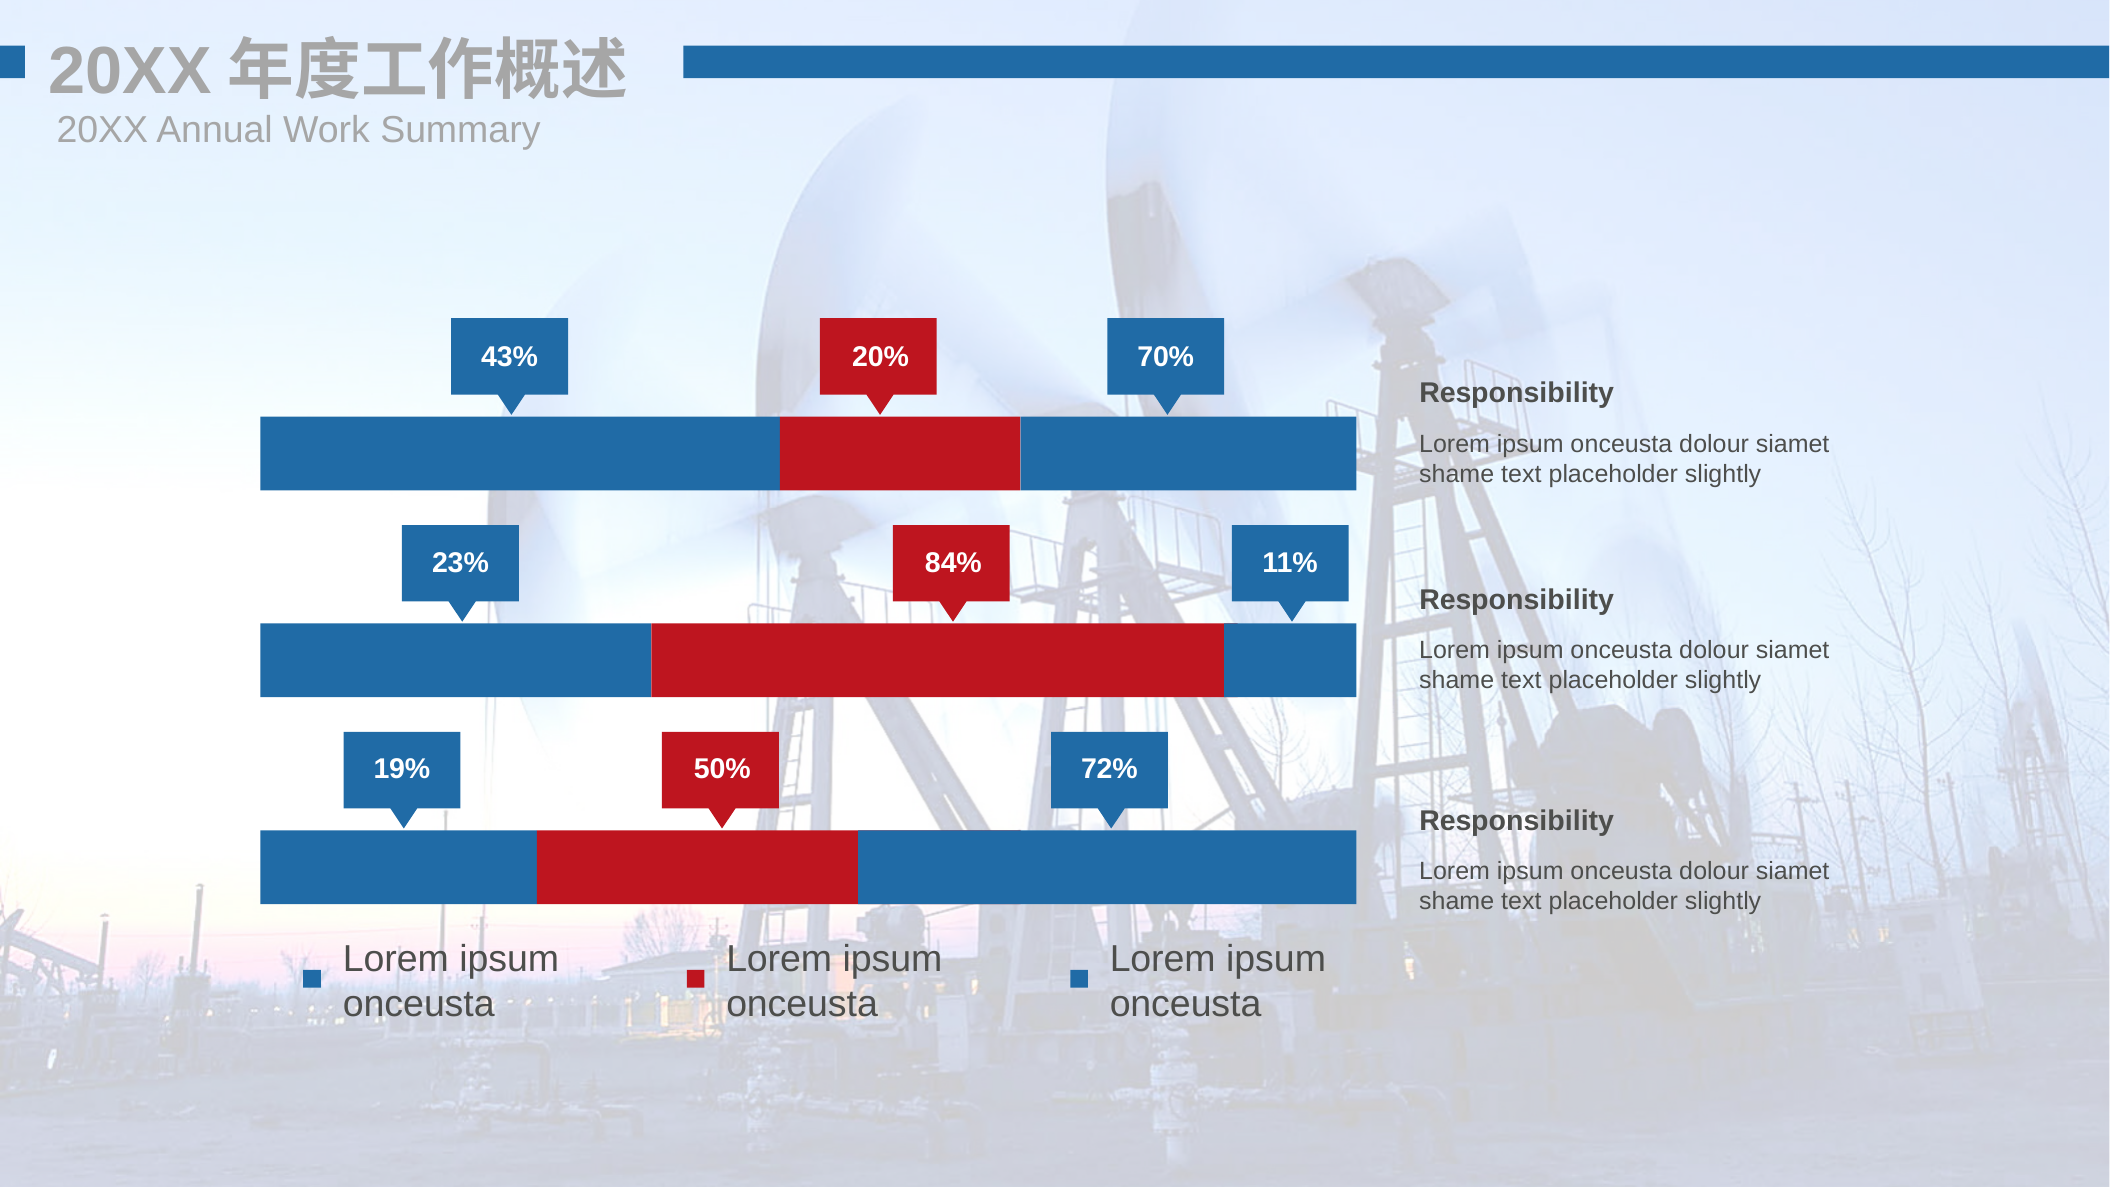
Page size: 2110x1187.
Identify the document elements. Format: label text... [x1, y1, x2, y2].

text_box [260, 416, 779, 491]
text_box Lorem ipsum onceusta dolour siamet shame text placeholder slightly [1419, 622, 1832, 706]
text_box Lorem ipsum onceusta dolour siamet shame text placeholder slightly [1419, 843, 1832, 926]
text_box [401, 525, 519, 622]
text_box Lorem ipsum onceusta [726, 958, 983, 999]
text_box Responsibility [1419, 793, 1626, 843]
text_box [1051, 731, 1168, 829]
text_box [1020, 416, 1357, 491]
text_box [260, 623, 651, 698]
text_box 70% [1123, 328, 1208, 382]
text_box [682, 45, 2110, 79]
text_box [1224, 623, 1357, 698]
text_box Lorem ipsum onceusta [1109, 958, 1367, 999]
text_box [1107, 318, 1225, 415]
text_box [651, 623, 1224, 698]
text_box 20XX年度工作概述 [48, 26, 629, 107]
text_box 11% [1248, 534, 1332, 588]
text_box [779, 416, 1020, 491]
text_box [819, 318, 937, 415]
text_box Lorem ipsum onceusta dolour siamet shame text placeholder slightly [1419, 415, 1832, 499]
text_box [661, 731, 779, 829]
text_box Lorem ipsum onceusta [342, 958, 600, 999]
text_box 23% [418, 534, 503, 588]
text_box [892, 525, 1010, 622]
text_box 20% [838, 328, 923, 382]
text_box [303, 969, 321, 988]
text_box 50% [680, 740, 764, 794]
text_box [1070, 969, 1088, 988]
text_box 43% [467, 328, 552, 382]
text_box [343, 731, 461, 829]
text_box 19% [360, 740, 444, 794]
text_box [451, 318, 569, 415]
text_box [686, 969, 705, 988]
text_box Responsibility [1419, 573, 1626, 622]
text_box [536, 830, 858, 905]
text_box [0, 45, 26, 79]
text_box 72% [1067, 740, 1151, 794]
text_box [858, 830, 1357, 905]
text_box Responsibility [1419, 366, 1626, 415]
text_box [260, 830, 536, 905]
text_box 84% [911, 534, 995, 588]
text_box [1231, 525, 1349, 622]
text_box 20XX Annual Work Summary [56, 104, 541, 150]
